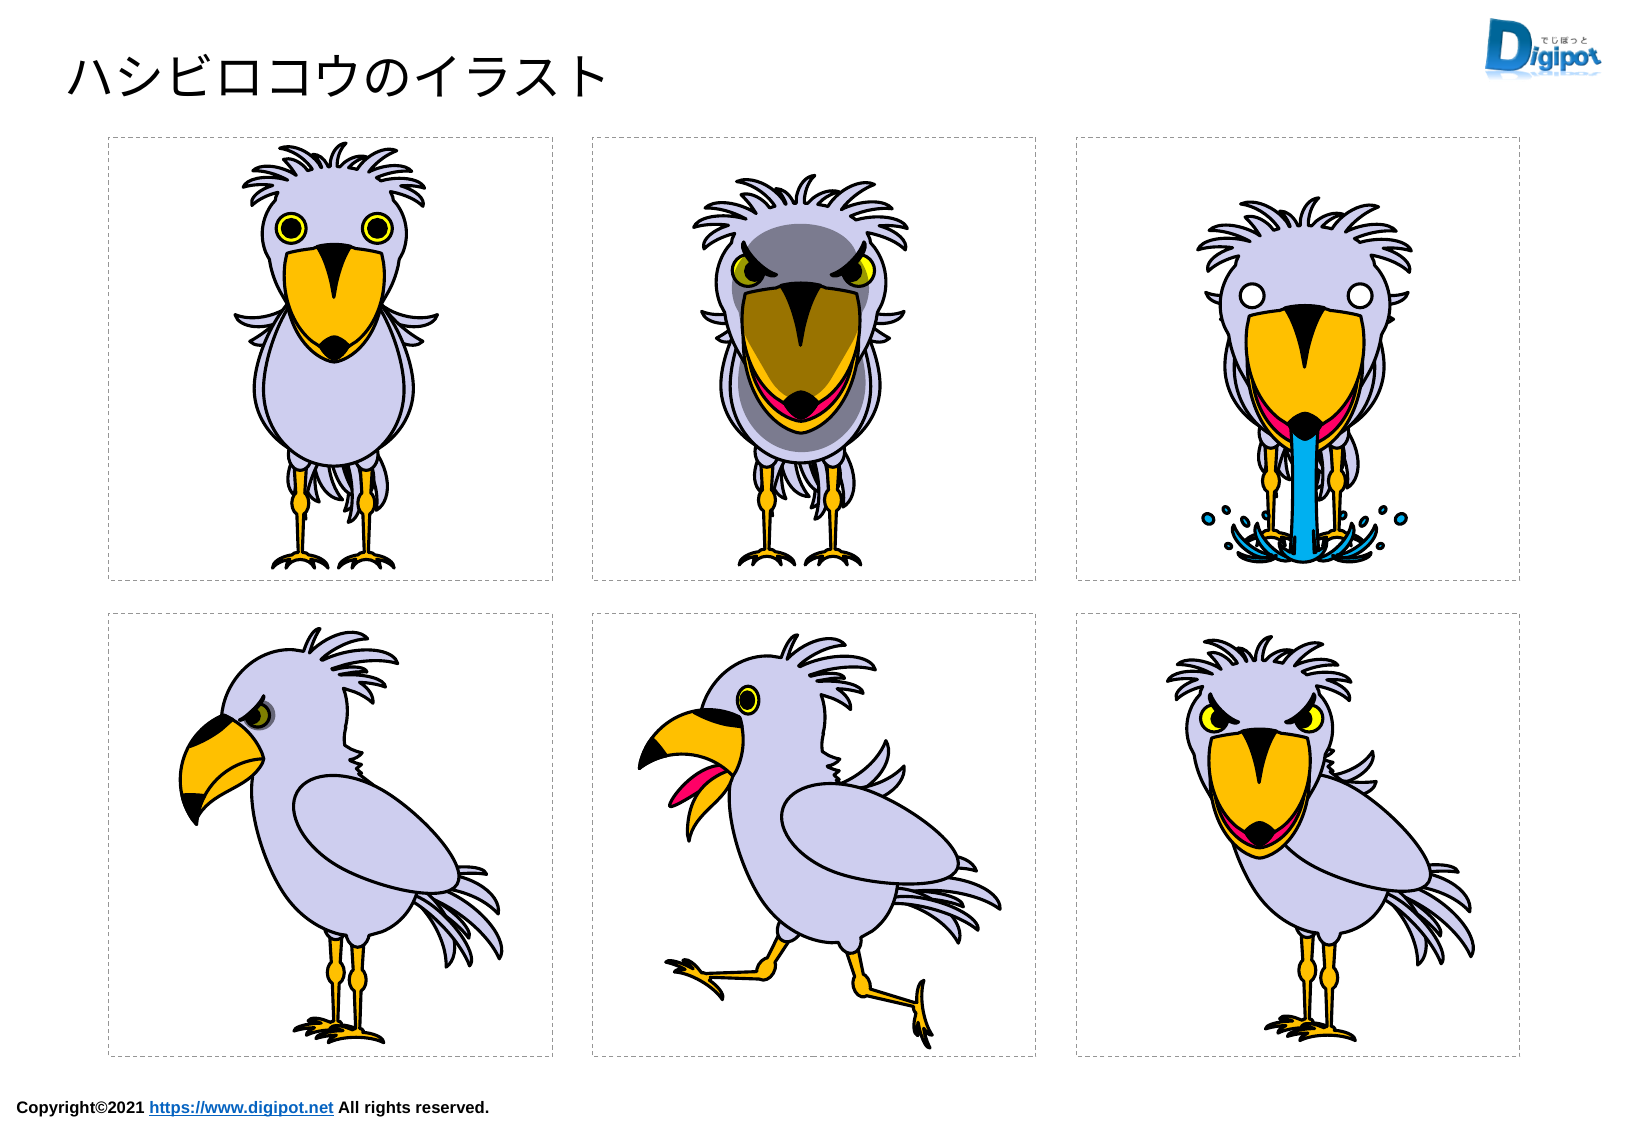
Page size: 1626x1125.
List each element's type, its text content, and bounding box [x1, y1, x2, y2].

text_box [180, 628, 518, 1043]
text_box ハシビロコウのイラスト [49, 38, 627, 113]
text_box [633, 634, 1002, 1057]
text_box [693, 175, 908, 565]
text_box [236, 143, 437, 569]
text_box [1197, 197, 1412, 571]
picture [1485, 18, 1602, 82]
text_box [1167, 636, 1490, 1041]
